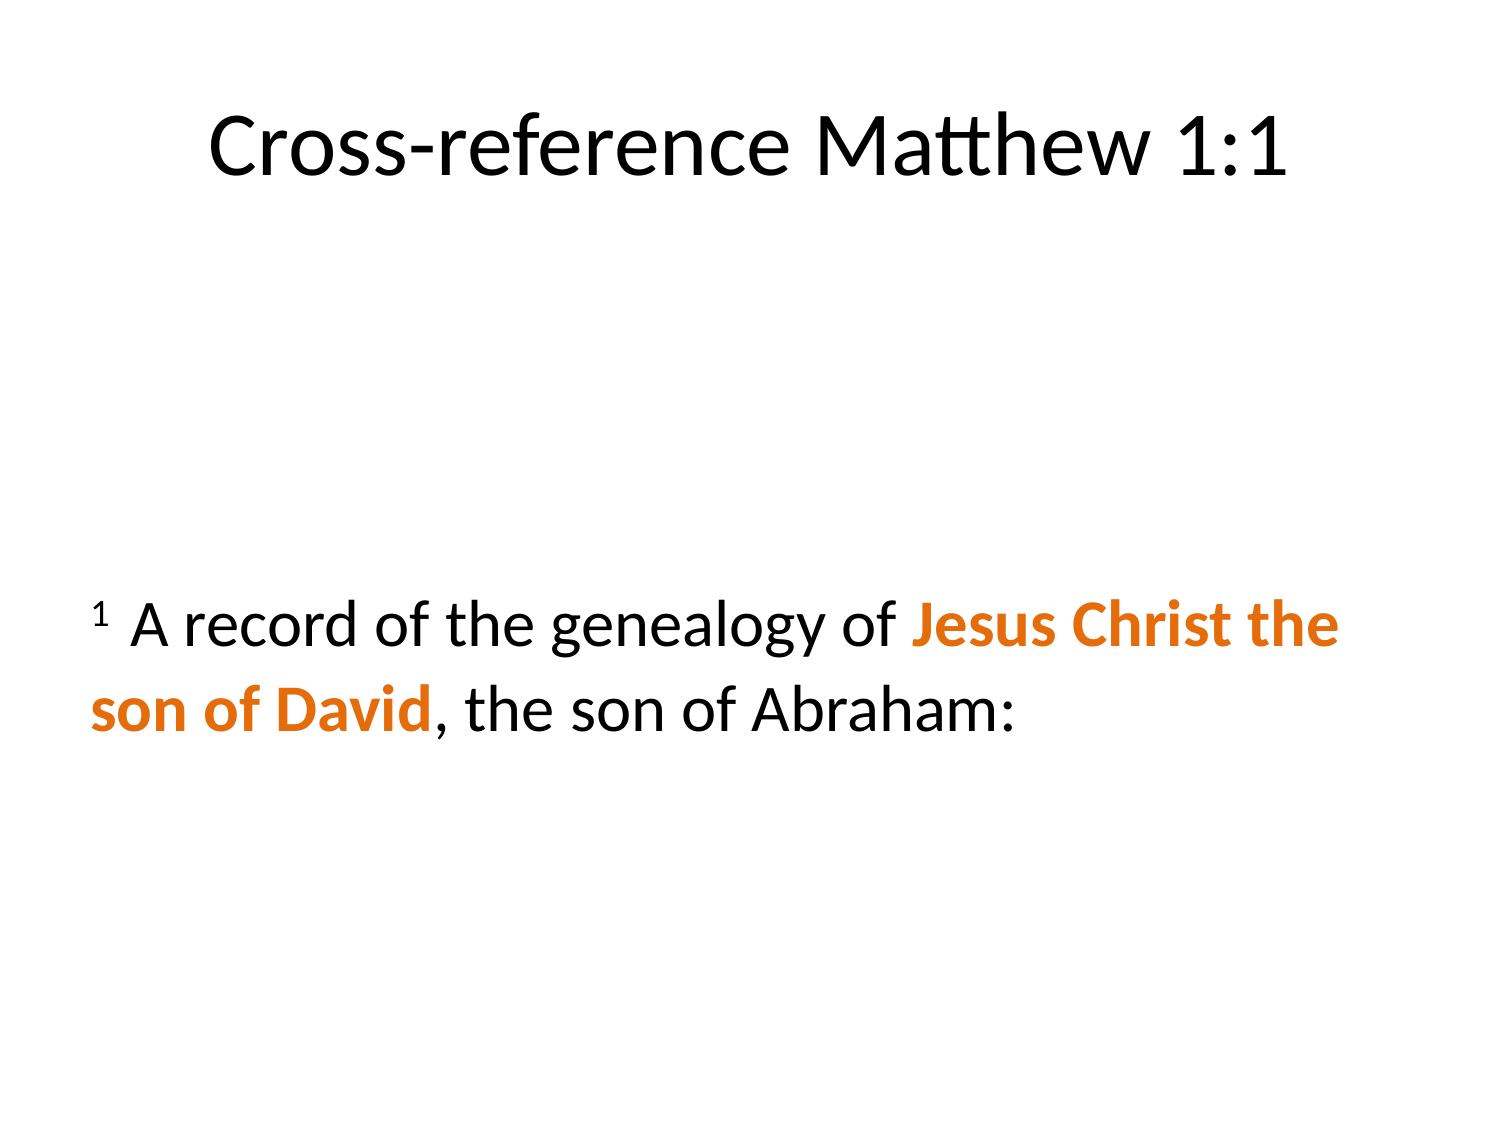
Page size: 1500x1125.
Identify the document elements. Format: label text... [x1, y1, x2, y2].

list 1 A record of the genealogy of Jesus Christ the son of David, the son of Abraham: [75, 262, 1425, 1005]
title Cross-reference Matthew 1:1 [75, 45, 1425, 233]
